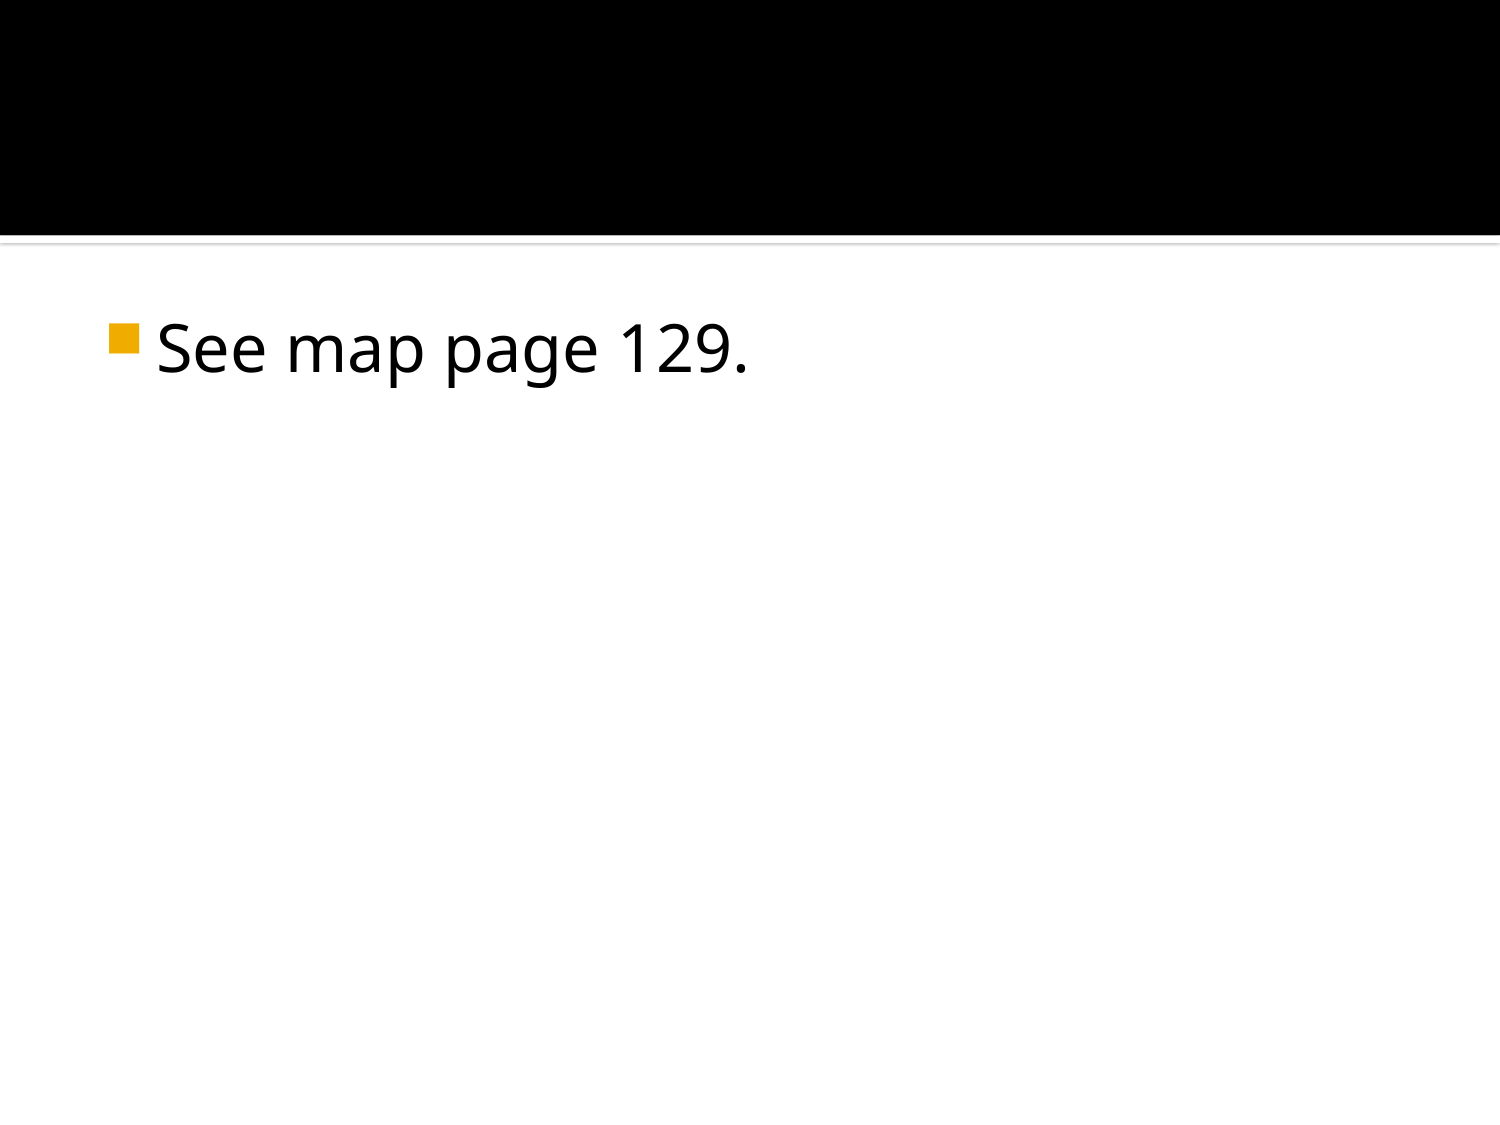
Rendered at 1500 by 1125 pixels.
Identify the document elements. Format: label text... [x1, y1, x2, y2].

list See map page 129. [75, 291, 1425, 1050]
